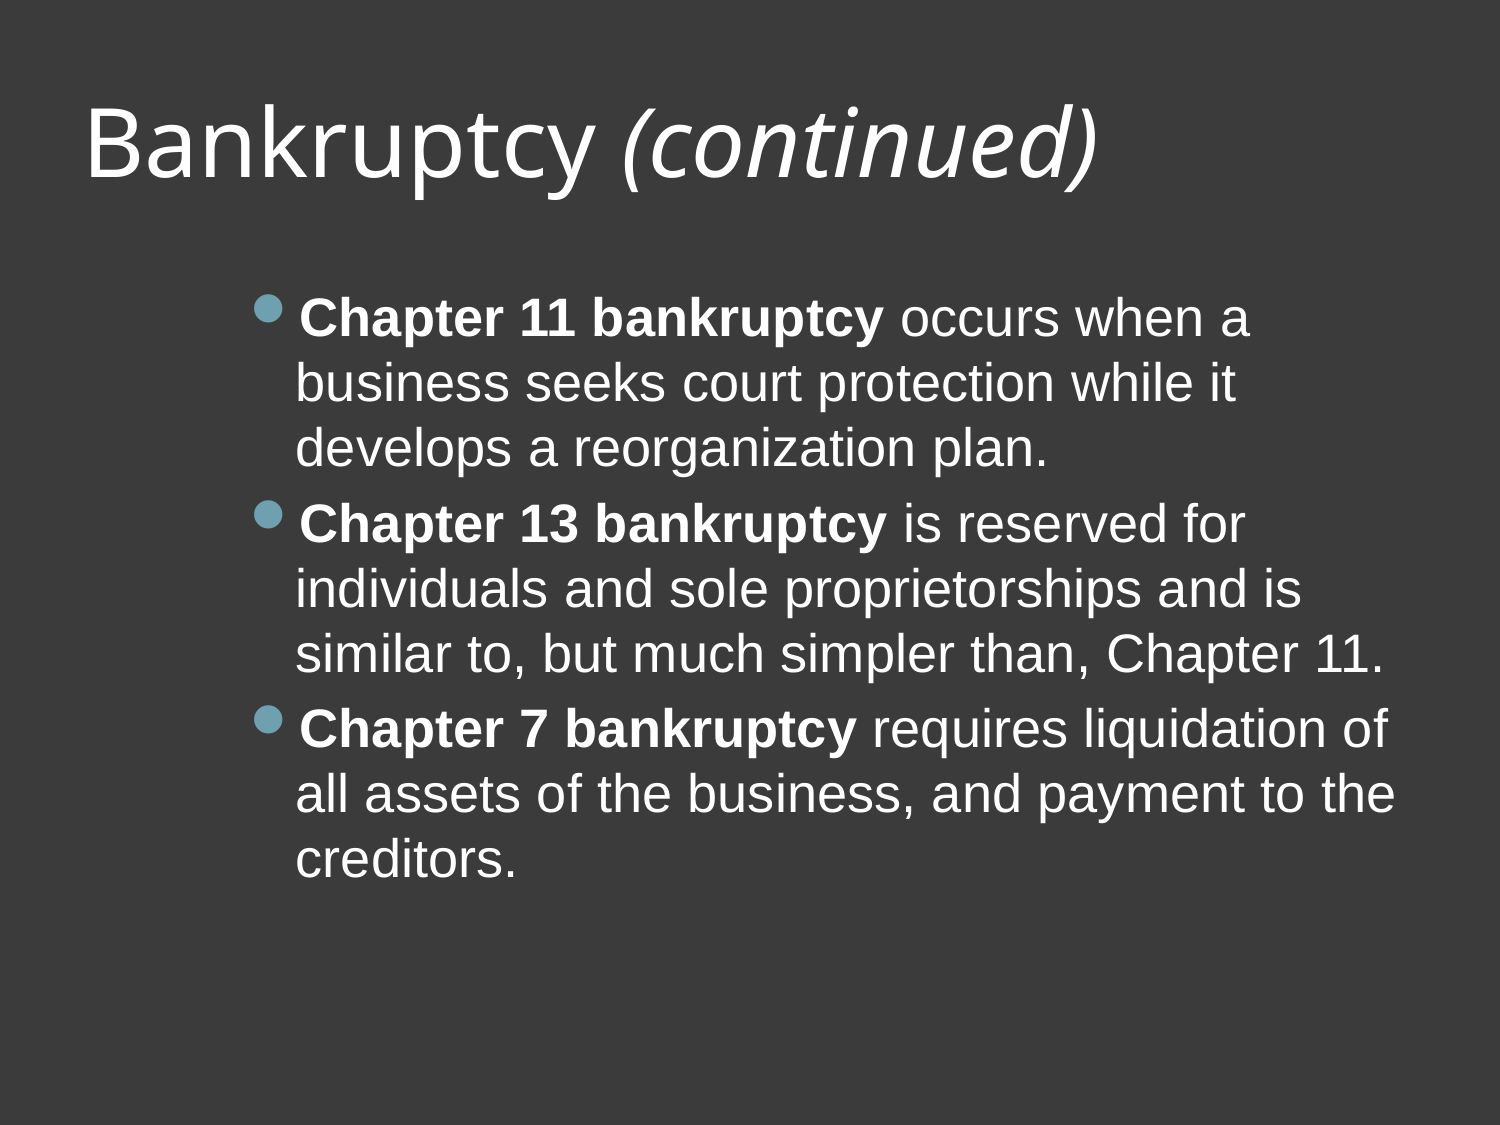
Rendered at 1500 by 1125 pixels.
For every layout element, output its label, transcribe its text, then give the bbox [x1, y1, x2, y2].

list Chapter 11 bankruptcy occurs when a business seeks court protection while it develops a reorganization plan. Chapter 13 bankruptcy is reserved for individuals and sole proprietorships and is similar to, but much simpler than, Chapter 11. Chapter 7 bankruptcy requires liquidation of all assets of the business, and payment to the creditors. [162, 275, 1438, 950]
title Bankruptcy (continued) [75, 45, 1300, 233]
